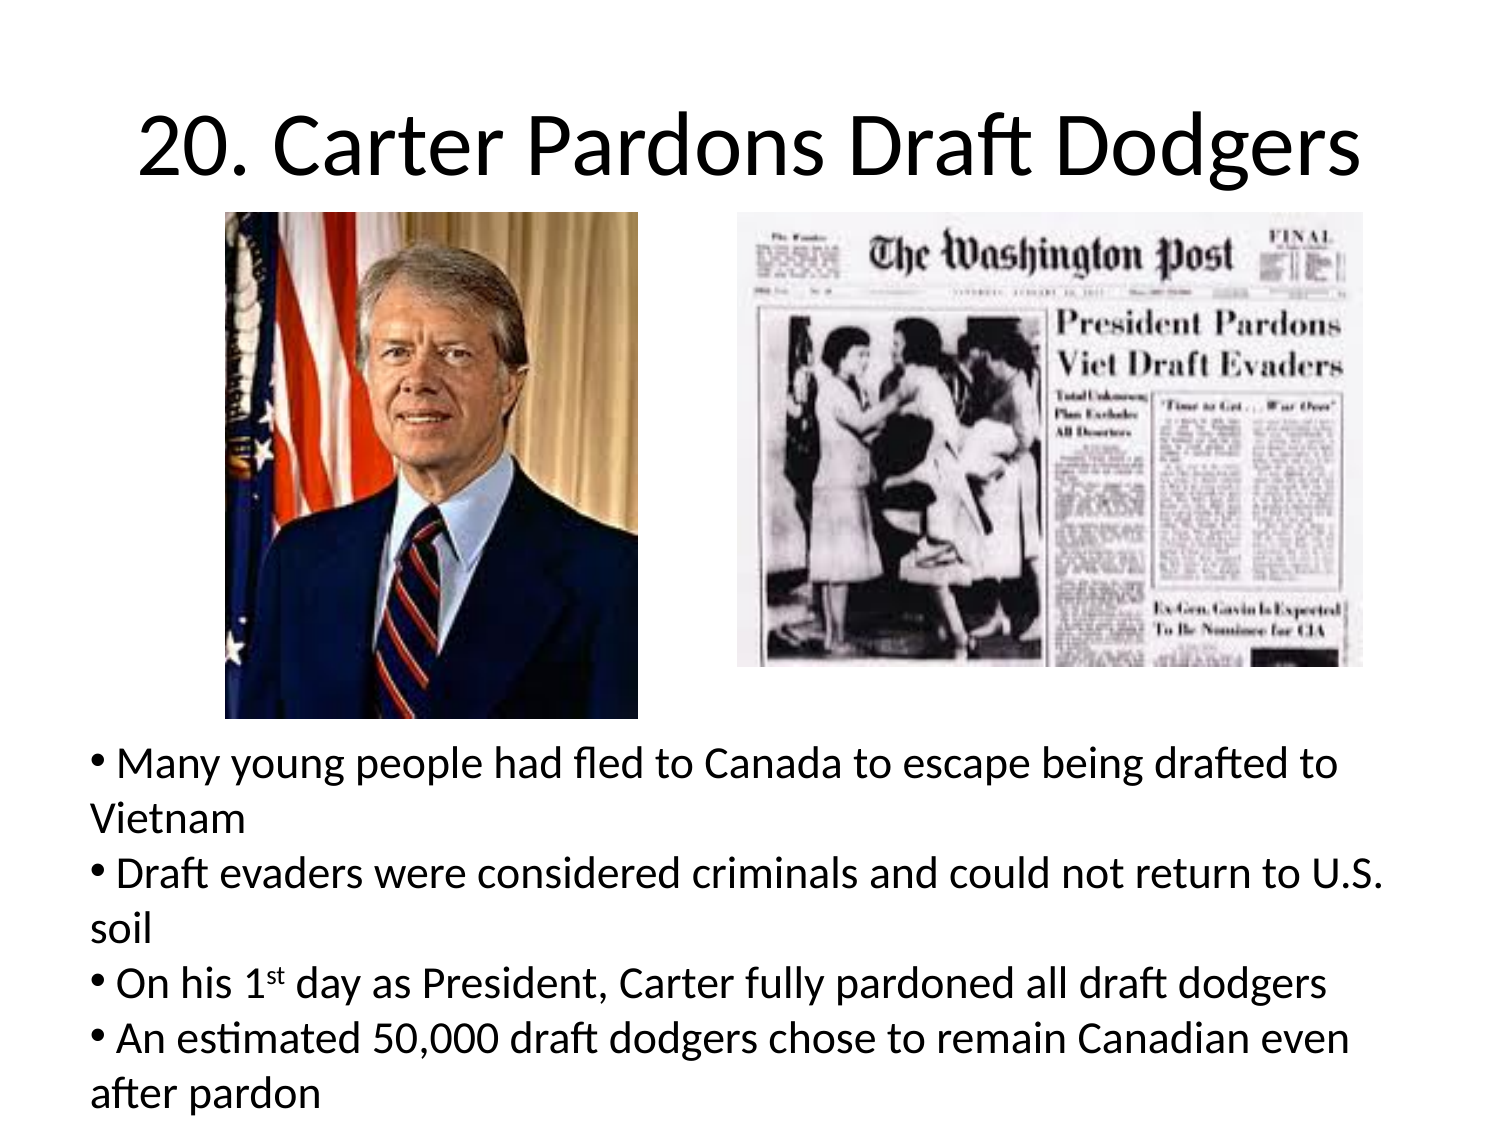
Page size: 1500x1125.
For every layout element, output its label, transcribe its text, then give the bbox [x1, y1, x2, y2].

picture [737, 212, 1363, 667]
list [224, 212, 638, 719]
title 20. Carter Pardons Draft Dodgers [75, 45, 1425, 233]
text_box Many young people had fled to Canada to escape being drafted to Vietnam Draft evaders were considered criminals and could not return to U.S. soil On his 1st day as President, Carter fully pardoned all draft dodgers An estimated 50,000 draft dodgers chose to remain Canadian even after pardon [74, 725, 1413, 1125]
